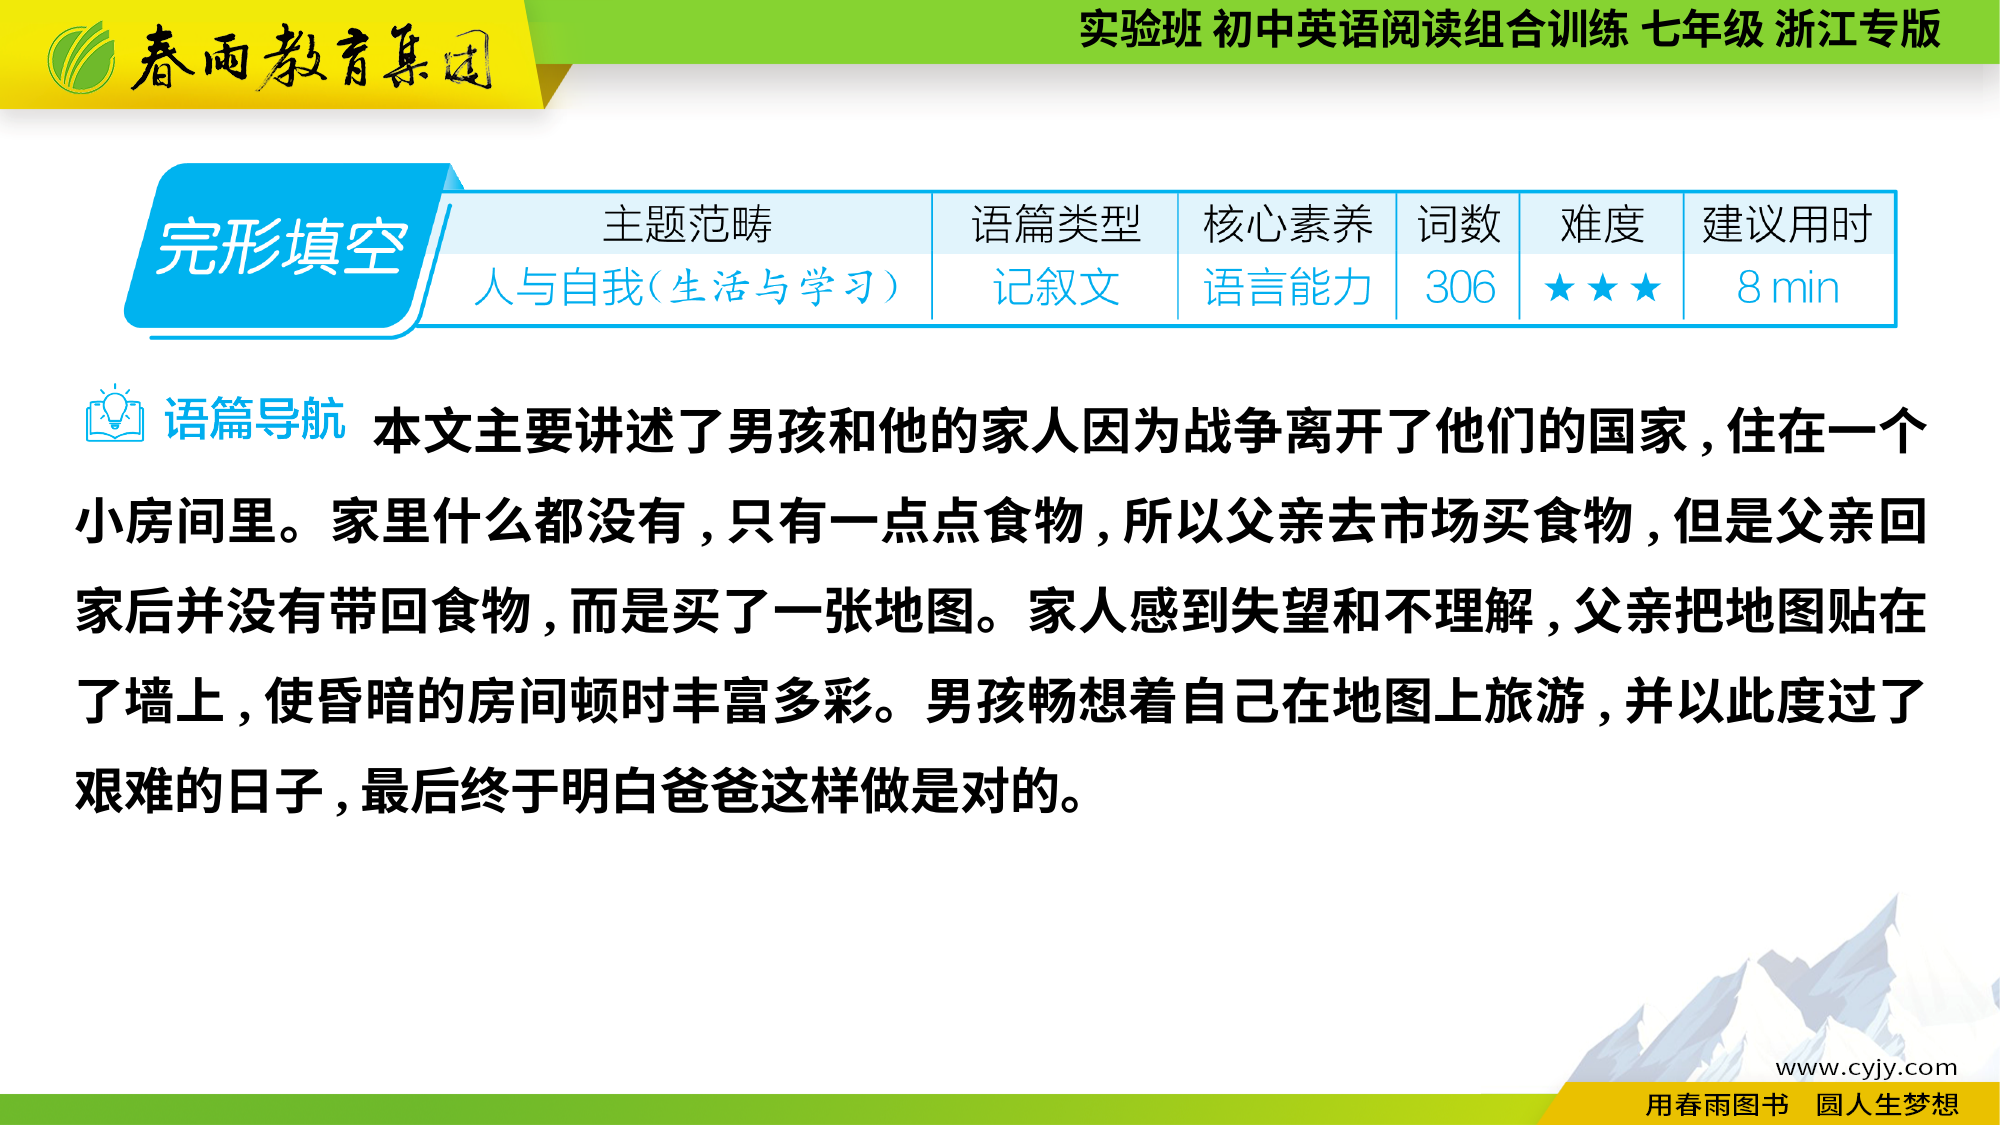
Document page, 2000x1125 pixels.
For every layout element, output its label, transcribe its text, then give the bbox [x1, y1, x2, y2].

list 本文主要讲述了男孩和他的家人因为战争离开了他们的国家,住在一个小房间里。家里什么都没有,只有一点点食物,所以父亲去市场买食物,但是父亲回家后并没有带回食物,而是买了一张地图。家人感到失望和不理解,父亲把地图贴在了墙上,使昏暗的房间顿时丰富多彩。男孩畅想着自己在地图上旅游,并以此度过了艰难的日子,最后终于明白爸爸这样做是对的。 [59, 361, 1944, 820]
picture [0, 0, 2000, 1125]
